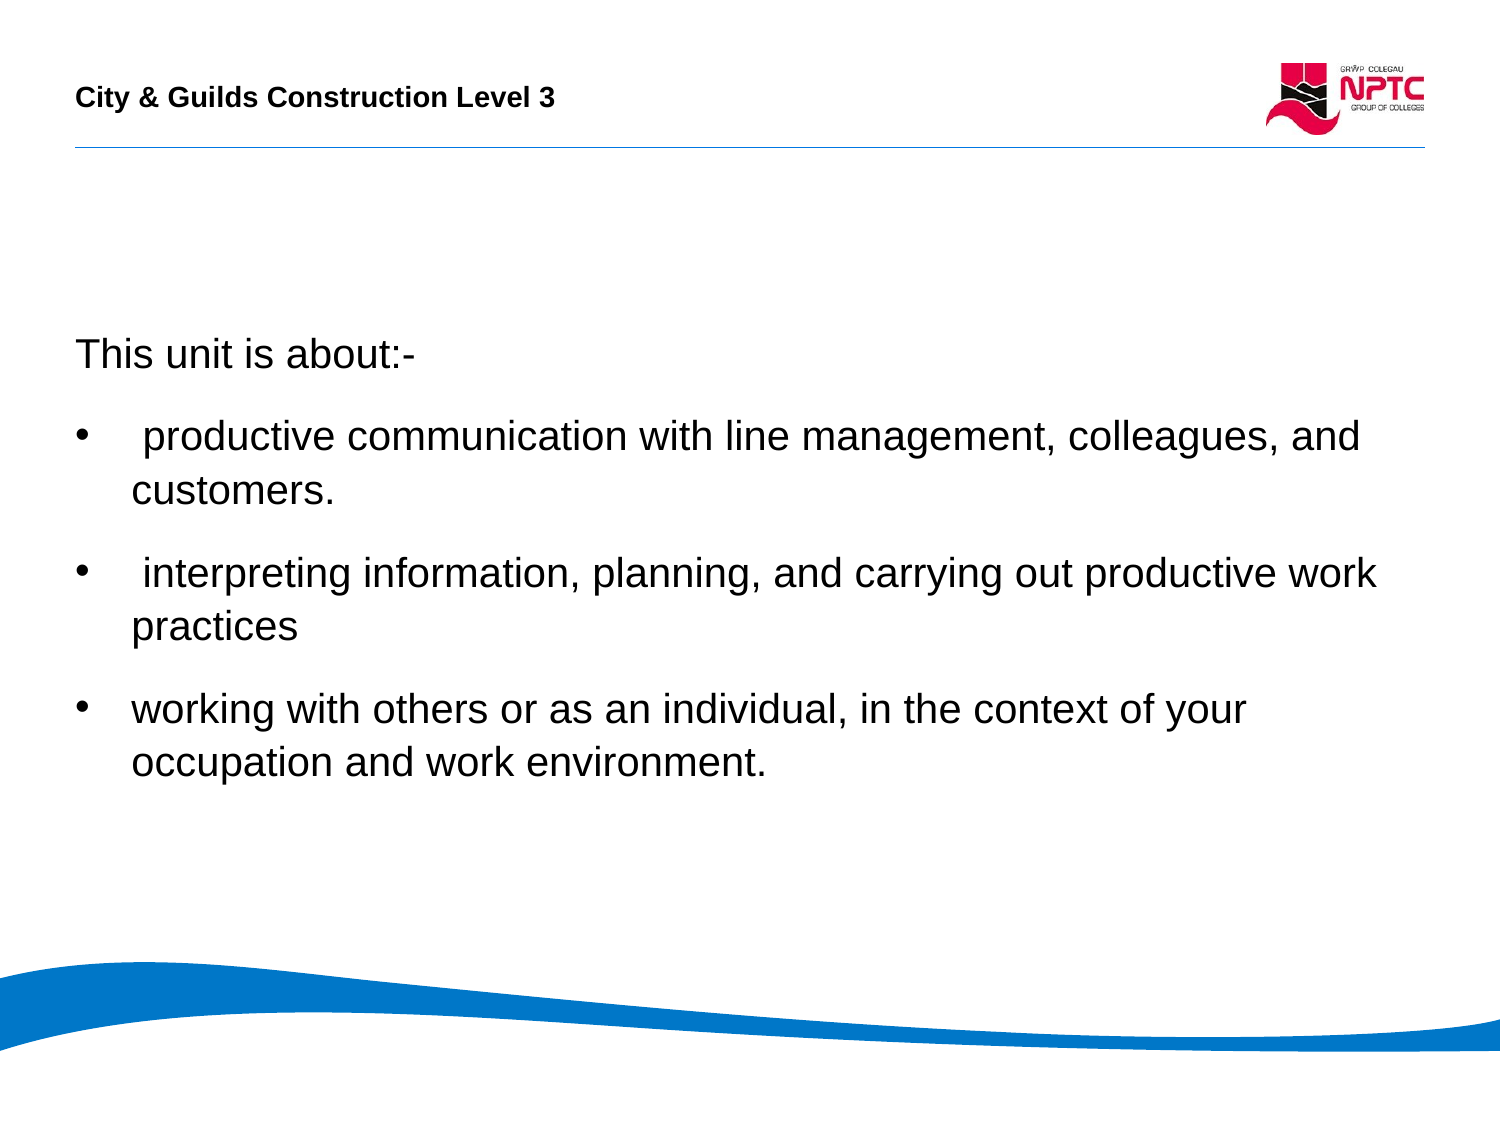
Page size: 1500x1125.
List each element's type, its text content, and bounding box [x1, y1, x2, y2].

picture [1266, 63, 1424, 135]
list This unit is about:- productive communication with line management, colleagues, and customers. interpreting information, planning, and carrying out productive work practices working with others or as an individual, in the context of your occupation and work environment. [74, 247, 1426, 946]
